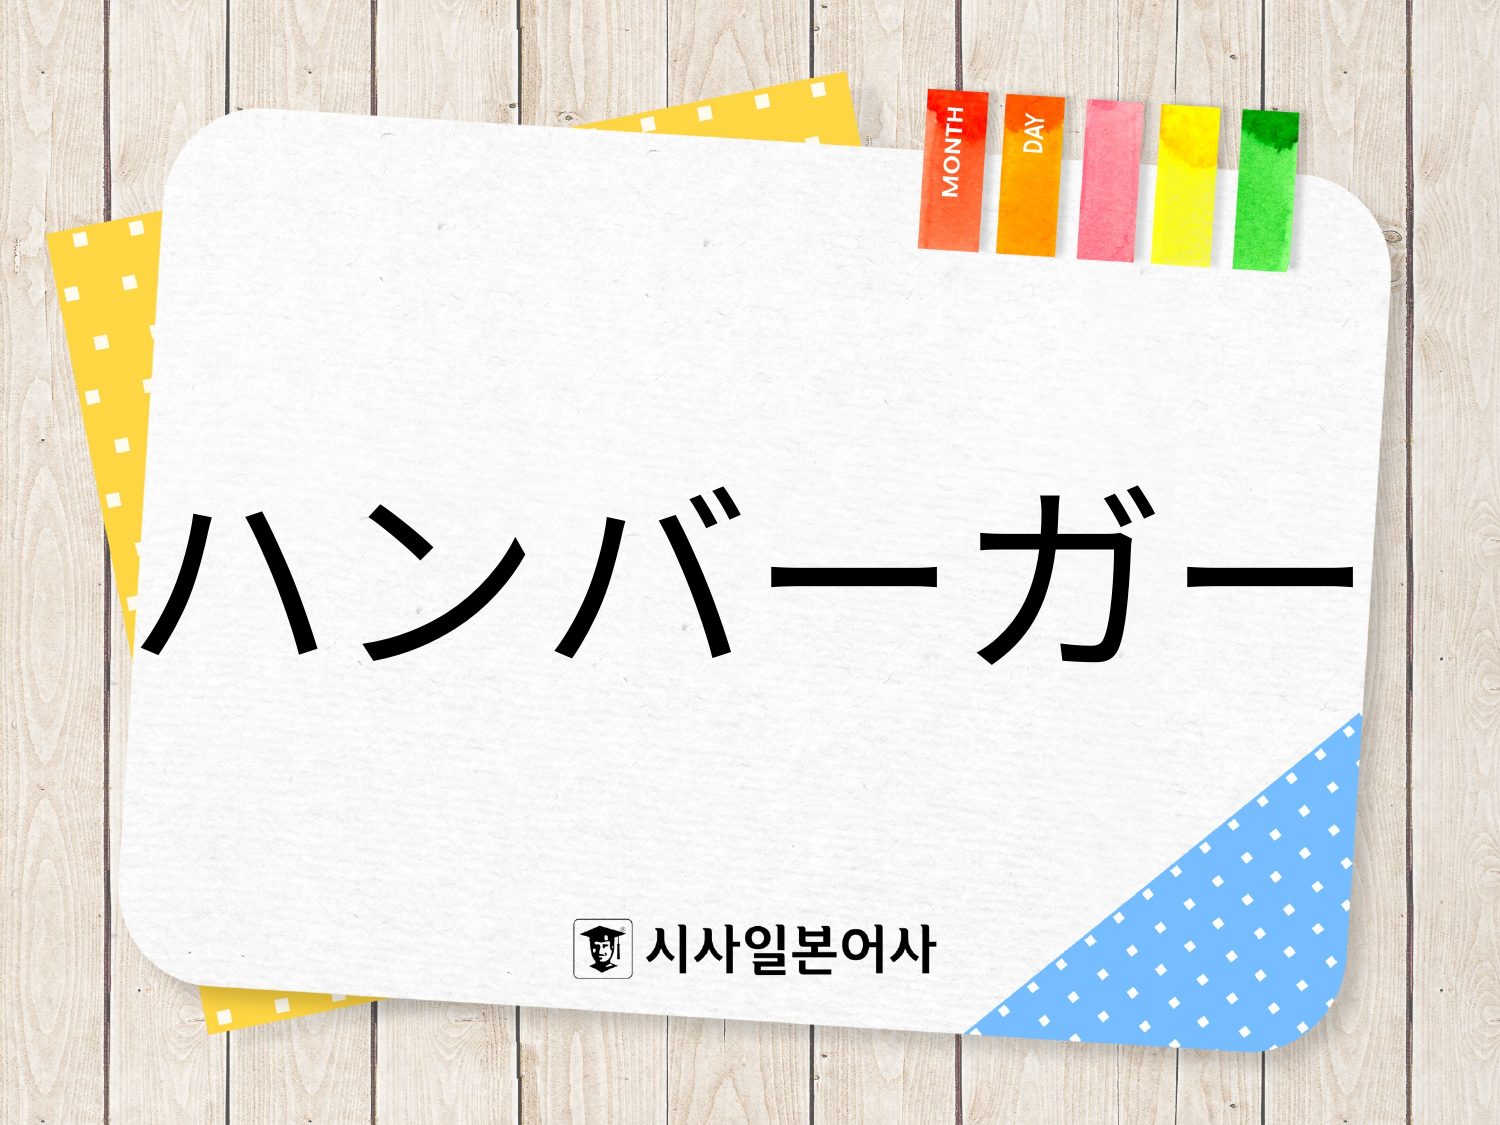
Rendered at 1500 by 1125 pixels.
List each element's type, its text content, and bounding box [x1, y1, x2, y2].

title ハンバーガー [75, 338, 1425, 811]
picture [0, 0, 1500, 1125]
